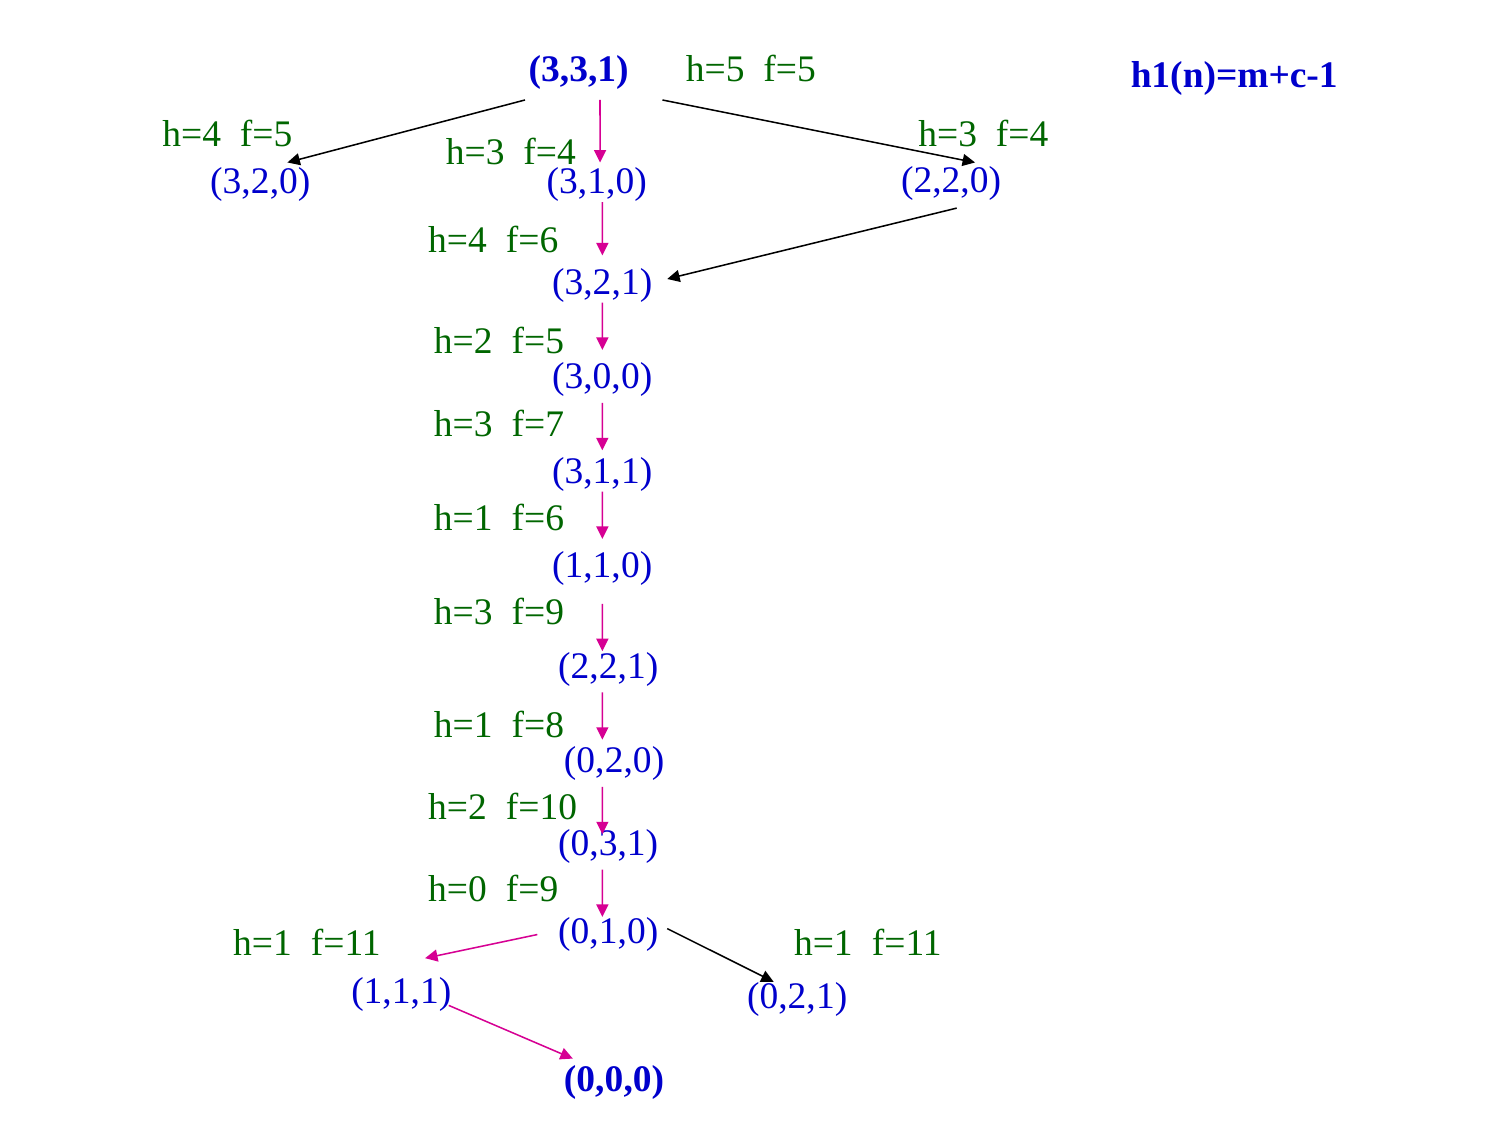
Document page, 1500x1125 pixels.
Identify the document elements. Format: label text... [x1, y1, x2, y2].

text_box h=3 f=4 [430, 119, 620, 180]
text_box (3,3,1) h=5 f=5 [513, 36, 977, 97]
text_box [413, 774, 779, 855]
text_box h=4 f=5 [147, 101, 331, 162]
text_box (3,2,1) [537, 249, 763, 300]
text_box (3,1,0) [531, 148, 672, 209]
text_box [667, 208, 957, 283]
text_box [218, 910, 983, 1025]
text_box (3,2,0) [195, 148, 335, 209]
text_box h=4 f=6 [413, 208, 616, 268]
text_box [418, 692, 784, 780]
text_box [418, 390, 773, 485]
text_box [418, 485, 773, 579]
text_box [418, 302, 773, 390]
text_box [418, 579, 779, 691]
text_box h1(n)=m+c-1 [1116, 42, 1400, 103]
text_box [448, 1033, 784, 1108]
text_box [537, 97, 863, 111]
text_box h=3 f=4 [903, 101, 1099, 162]
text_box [413, 855, 779, 909]
text_box (2,2,0) [886, 147, 1017, 208]
